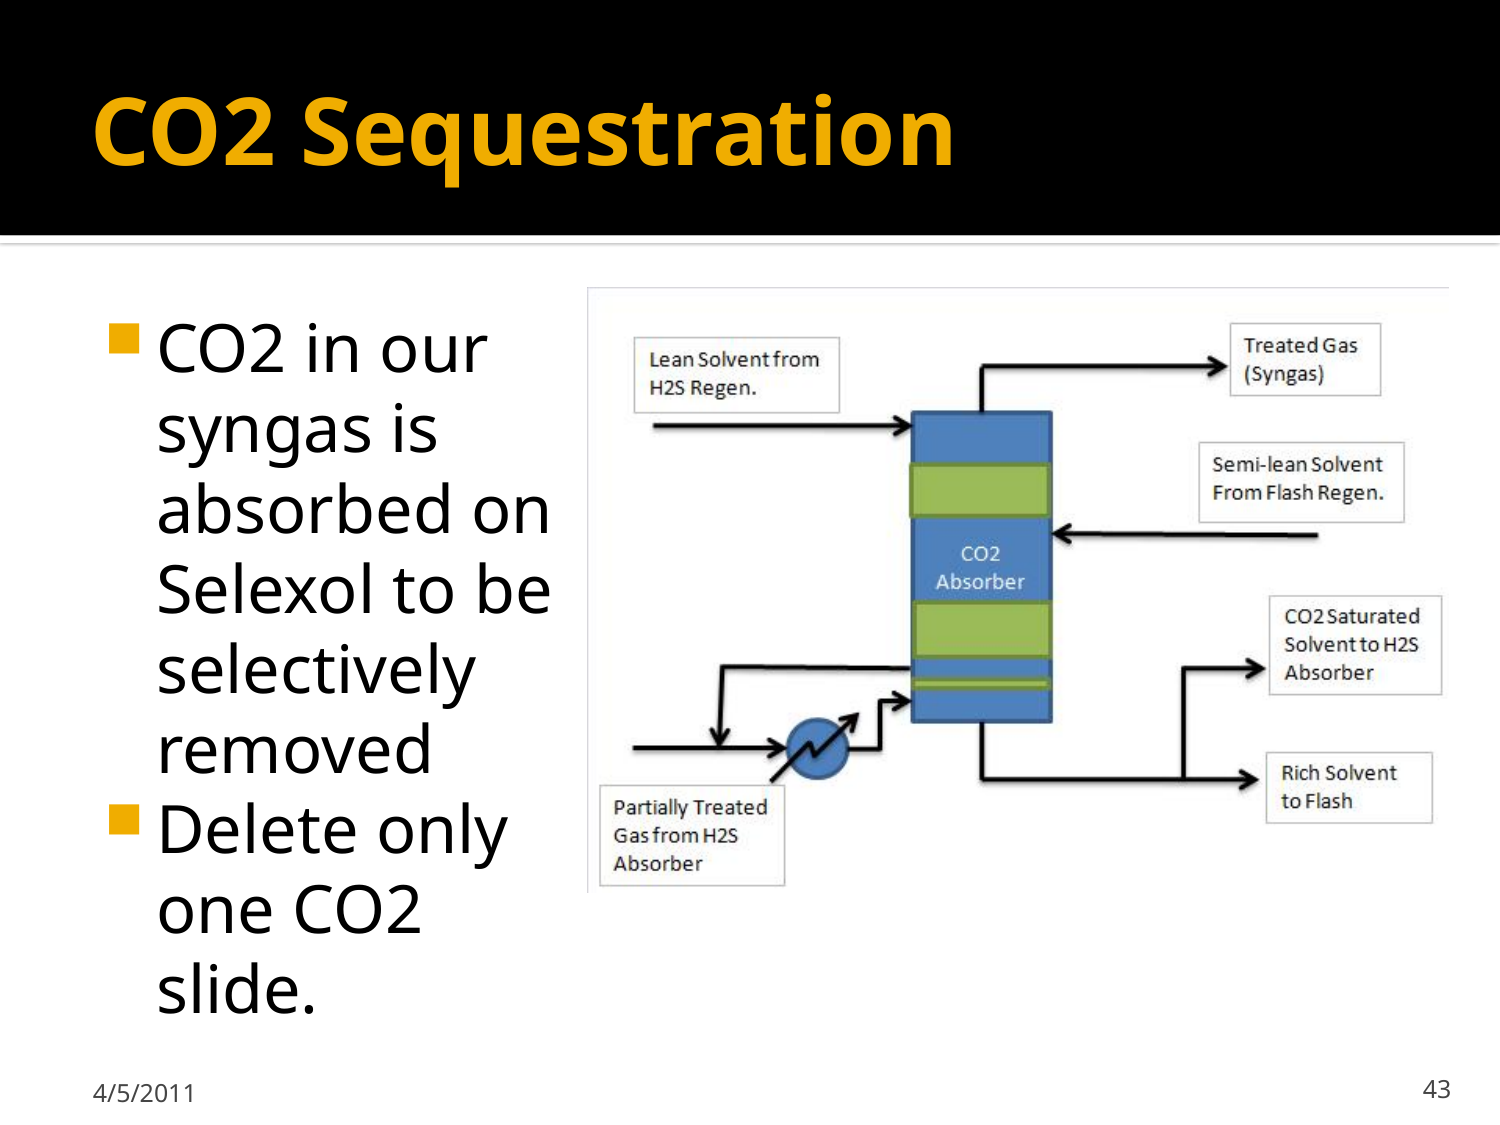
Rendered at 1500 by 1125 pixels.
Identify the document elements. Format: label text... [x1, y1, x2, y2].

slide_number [75, 1062, 425, 1108]
picture [587, 287, 1449, 893]
slide_number 43 [1345, 1062, 1467, 1108]
list CO2 in our syngas is absorbed on Selexol to be selectively removed Delete only one CO2 slide. [75, 291, 613, 1050]
title CO2 Sequestration [75, 25, 1425, 231]
